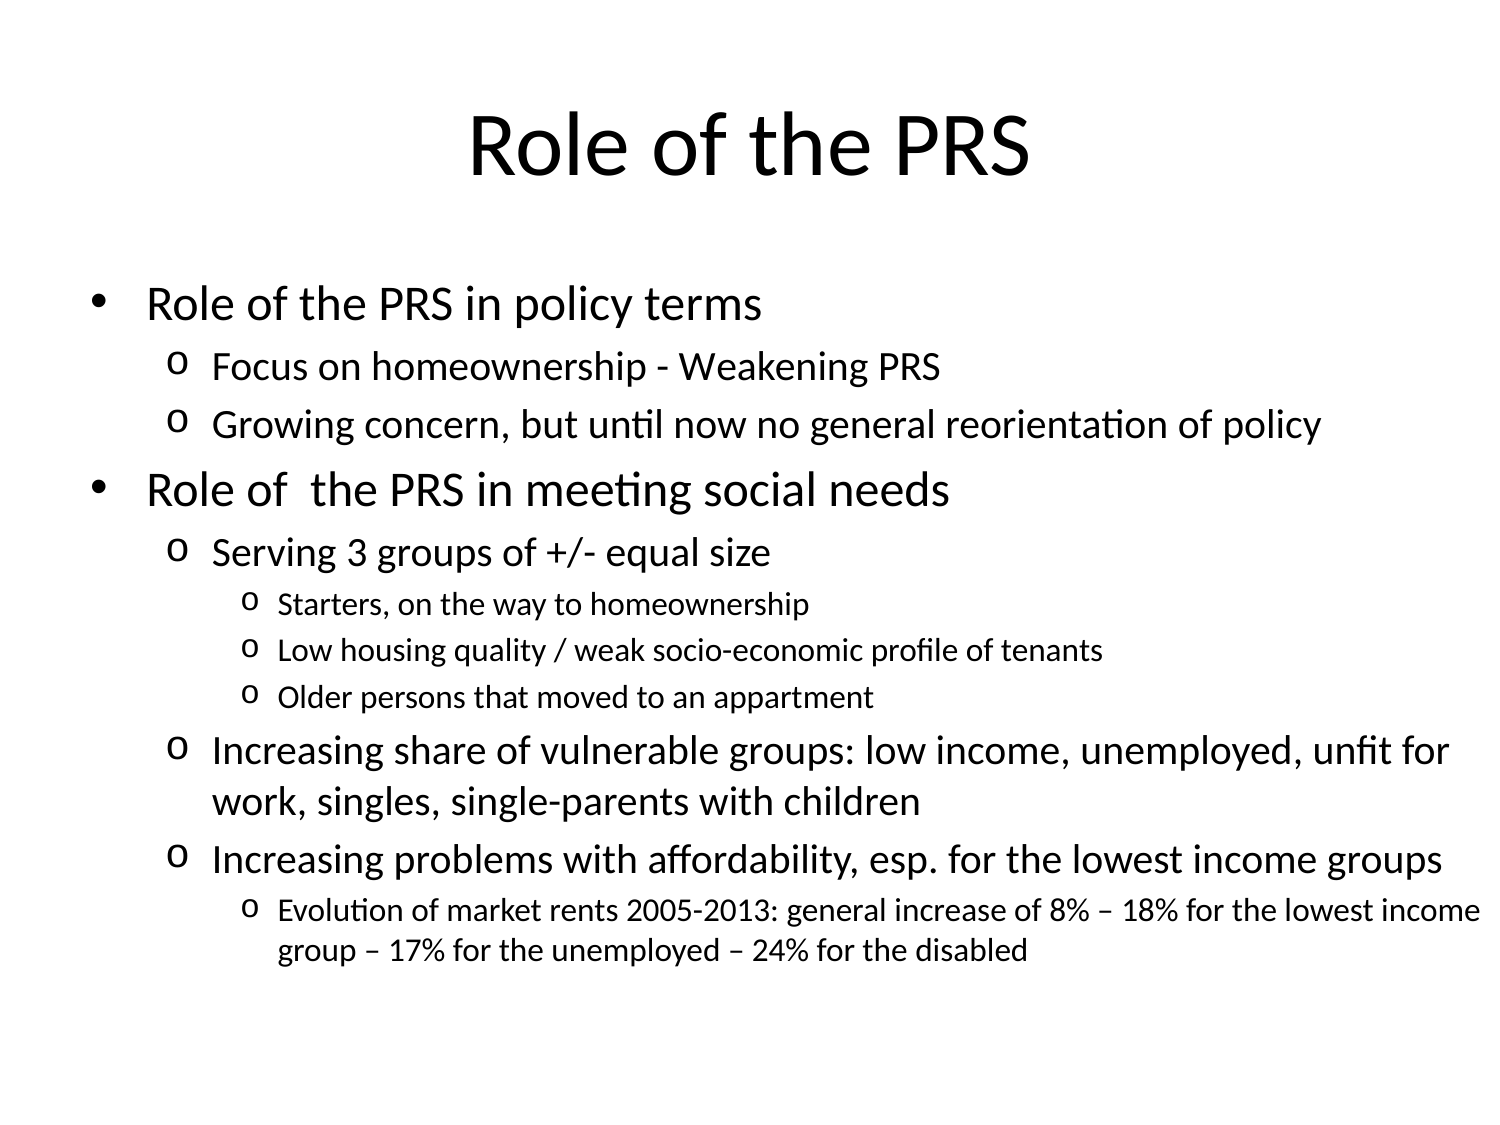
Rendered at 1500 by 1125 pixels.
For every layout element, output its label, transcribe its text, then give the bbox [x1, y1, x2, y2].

title Role of the PRS [75, 45, 1425, 233]
list Role of the PRS in policy terms Focus on homeownership - Weakening PRS Growing concern, but until now no general reorientation of policy Role of the PRS in meeting social needs Serving 3 groups of +/- equal size Starters, on the way to homeownership Low housing quality / weak socio-economic profile of tenants Older persons that moved to an appartment Increasing share of vulnerable groups: low income, unemployed, unfit for work, singles, single-parents with children Increasing problems with affordability, esp. for the lowest income groups Evolution of market rents 2005-2013: general increase of 8% – 18% for the lowest income group – 17% for the unemployed – 24% for the disabled [75, 262, 1500, 1005]
